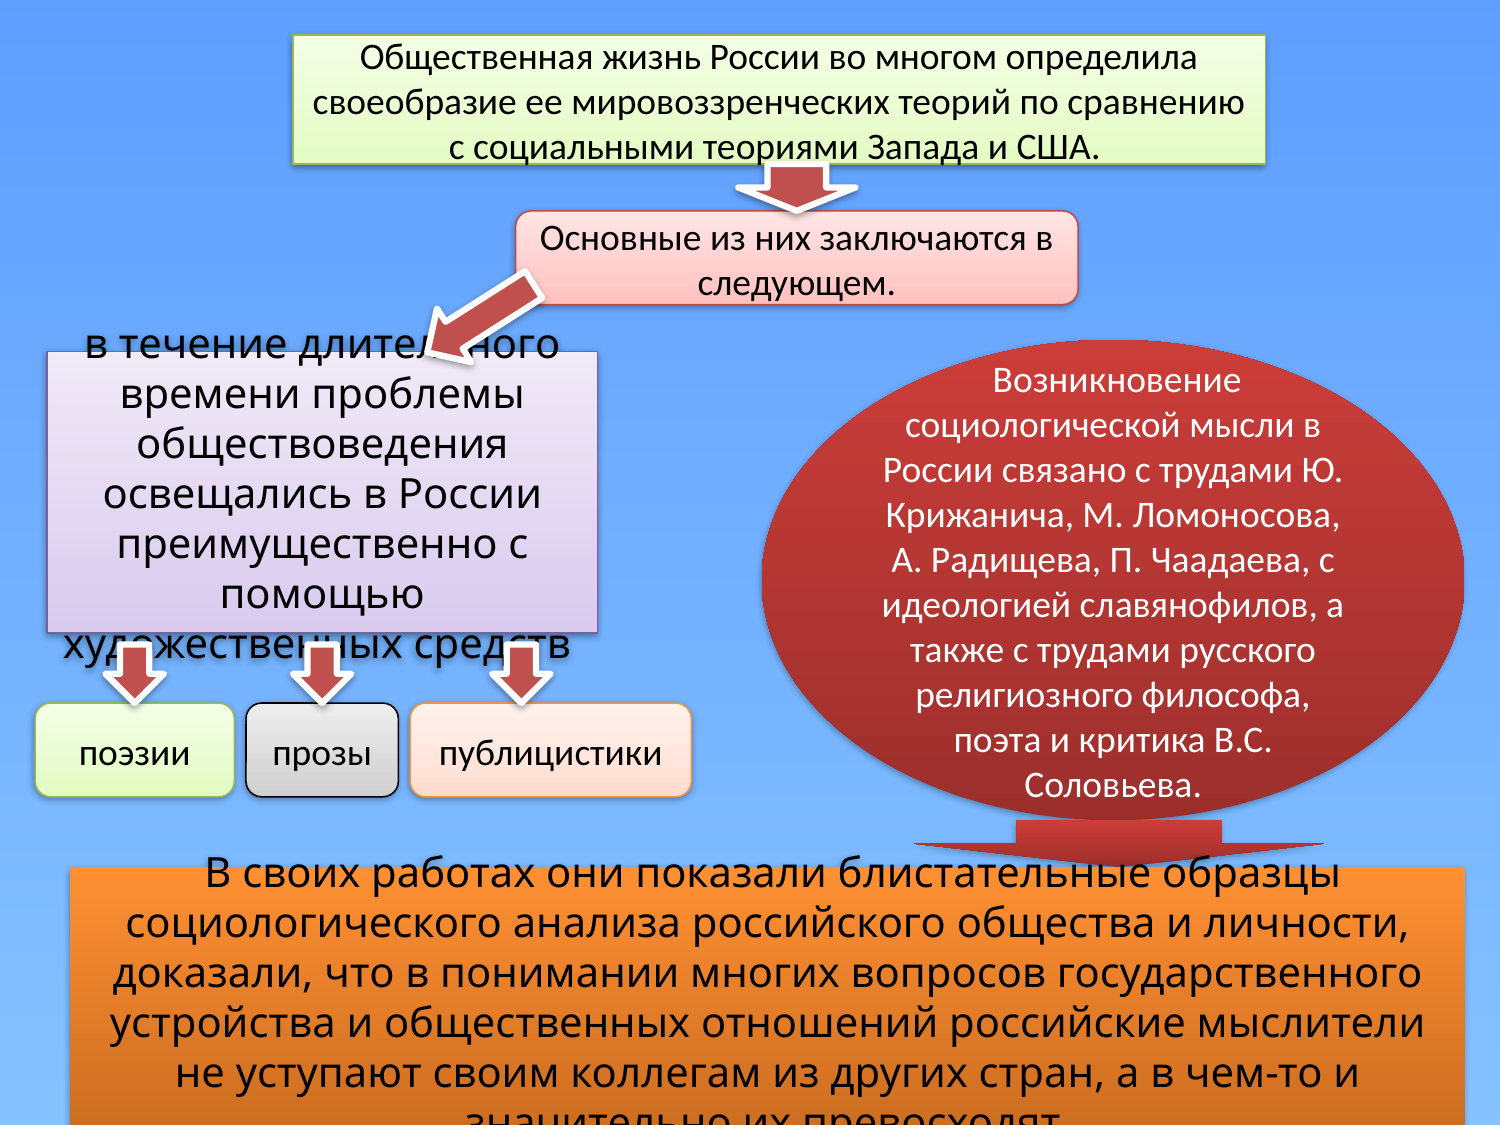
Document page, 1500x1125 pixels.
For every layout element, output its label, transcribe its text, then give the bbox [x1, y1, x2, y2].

text_box публицистики [409, 702, 693, 798]
text_box в течение длительного времени проблемы обществоведения освещались в России преимущественно с помощью художественных средств [46, 351, 598, 634]
text_box Общественная жизнь России во многом определила своеобразие ее мировоззренческих теорий по сравнению с социальными теориями Запада и США. [292, 34, 1266, 165]
text_box [102, 641, 167, 707]
text_box поэзии [34, 702, 236, 798]
text_box [424, 268, 546, 366]
text_box В своих работах они показали блистательные образцы социологического анализа российского общества и личности, доказали, что в понимании многих вопросов государственного устройства и общественных отношений российские мыслители не уступают своим коллегам из других стран, а в чем-то и значительно их превосходят. [70, 867, 1465, 1125]
text_box [290, 641, 355, 707]
text_box Возникновение социологической мысли в России связано с трудами Ю. Крижанича, М. Ломоносова, А. Радищева, П. Чаадаева, с идеологией славянофилов, а также с трудами русского религиозного философа, поэта и критика B.C. Соловьева. [761, 339, 1465, 818]
text_box прозы [245, 702, 400, 798]
text_box [735, 160, 859, 214]
text_box [489, 641, 554, 707]
text_box Основные из них заключаются в следующем. [514, 210, 1079, 306]
text_box [914, 820, 1325, 864]
